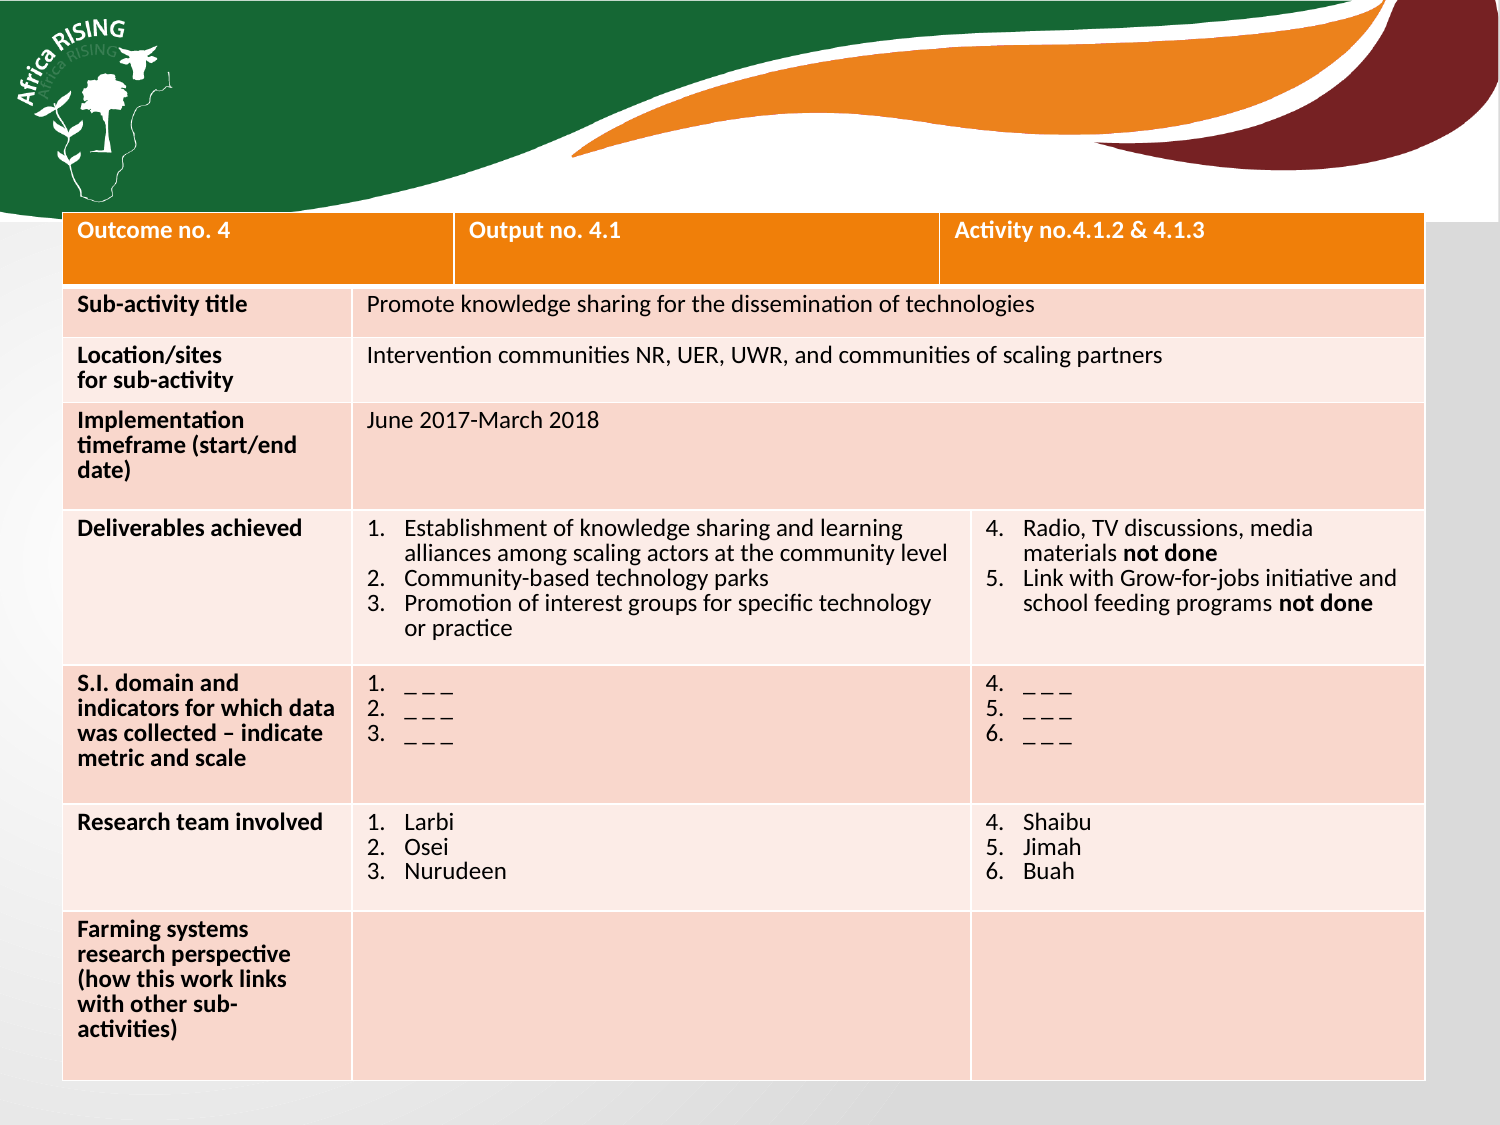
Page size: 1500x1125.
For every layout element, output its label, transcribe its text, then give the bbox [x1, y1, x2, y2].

table_header Activity no.4.1.2 & 4.1.3 [940, 213, 1424, 284]
table_cell Research team involved [63, 805, 351, 910]
table_cell Radio, TV discussions, media materials not done Link with Grow-for-jobs initiative and school feeding programs not done [972, 511, 1424, 664]
table_cell [972, 912, 1424, 1080]
table_cell _ _ _ _ _ _ _ _ _ [972, 666, 1424, 803]
table_cell Implementation timeframe (start/end date) [63, 403, 351, 509]
table_cell Farming systems research perspective (how this work links with other sub-activities) [63, 912, 351, 1080]
picture [0, 0, 1499, 222]
table_cell [353, 912, 970, 1080]
table_cell Shaibu Jimah Buah [972, 805, 1424, 910]
table_cell _ _ _ _ _ _ _ _ _ [353, 666, 970, 803]
table_header Output no. 4.1 [455, 213, 939, 284]
table_cell Deliverables achieved [63, 511, 351, 664]
table_cell Establishment of knowledge sharing and learning alliances among scaling actors at the community level Community-based technology parks Promotion of interest groups for specific technology or practice [353, 511, 970, 664]
table_cell June 2017-March 2018 [353, 403, 1424, 509]
table_cell Intervention communities NR, UER, UWR, and communities of scaling partners [353, 338, 1424, 402]
table_cell Location/sites for sub-activity [63, 338, 351, 402]
table_cell S.I. domain and indicators for which data was collected – indicate metric and scale [63, 666, 351, 803]
table_cell Larbi Osei Nurudeen [353, 805, 970, 910]
table_cell Sub-activity title [63, 289, 351, 337]
table_header Outcome no. 4 [63, 213, 453, 284]
table_cell Promote knowledge sharing for the dissemination of technologies [353, 289, 1424, 337]
